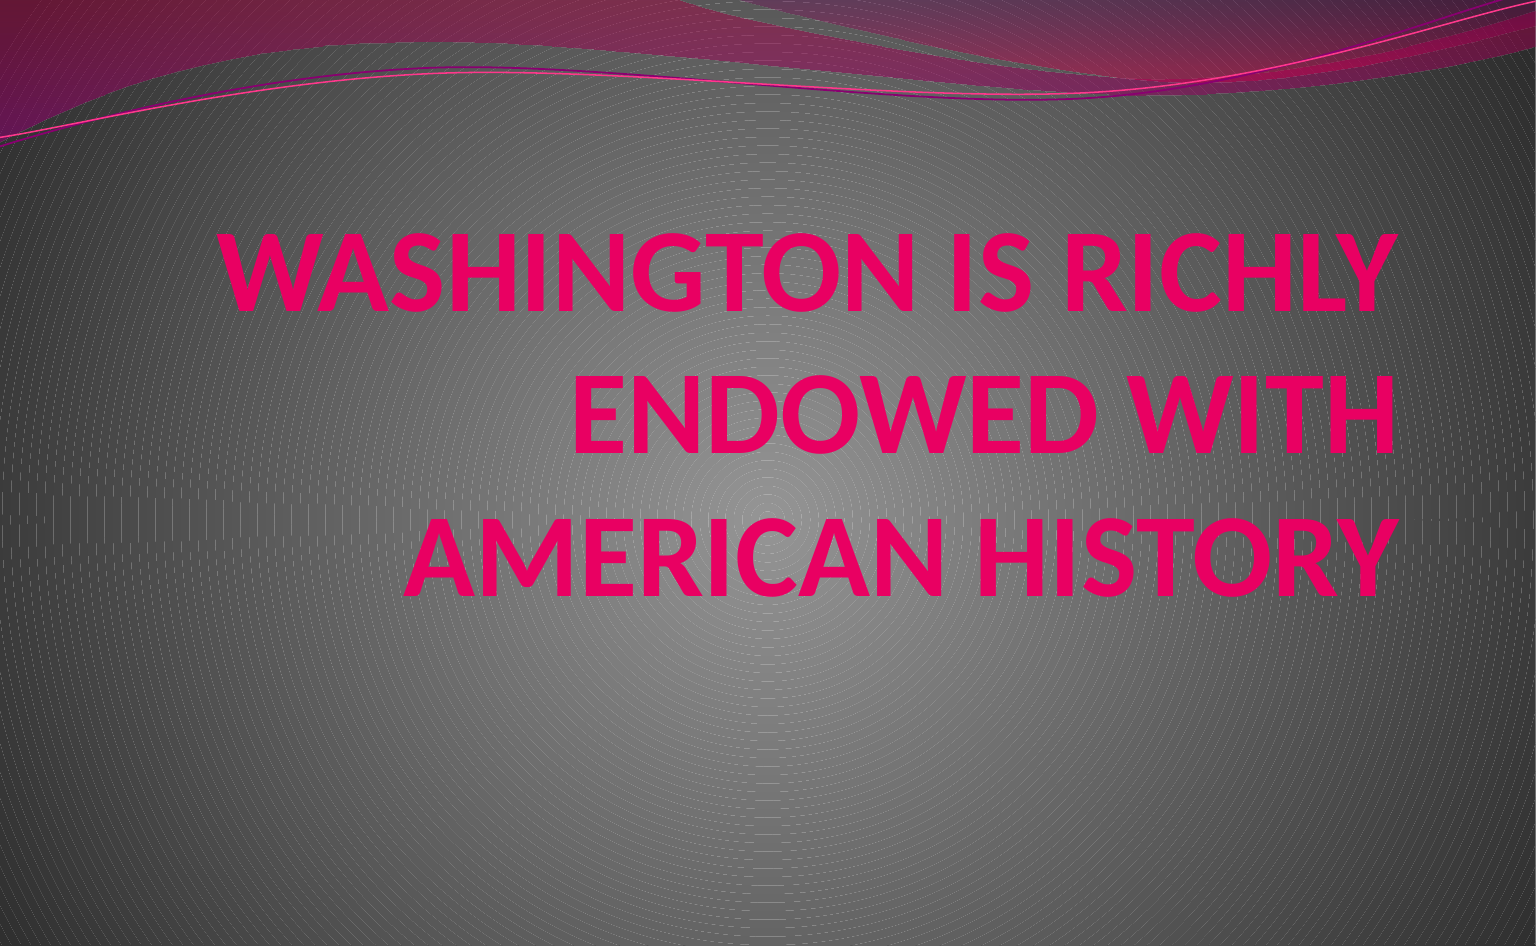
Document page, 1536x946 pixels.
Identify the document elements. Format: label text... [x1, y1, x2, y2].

title WASHINGTON IS RICHLY ENDOWED WITH AMERICAN HISTORY [83, 98, 1403, 621]
